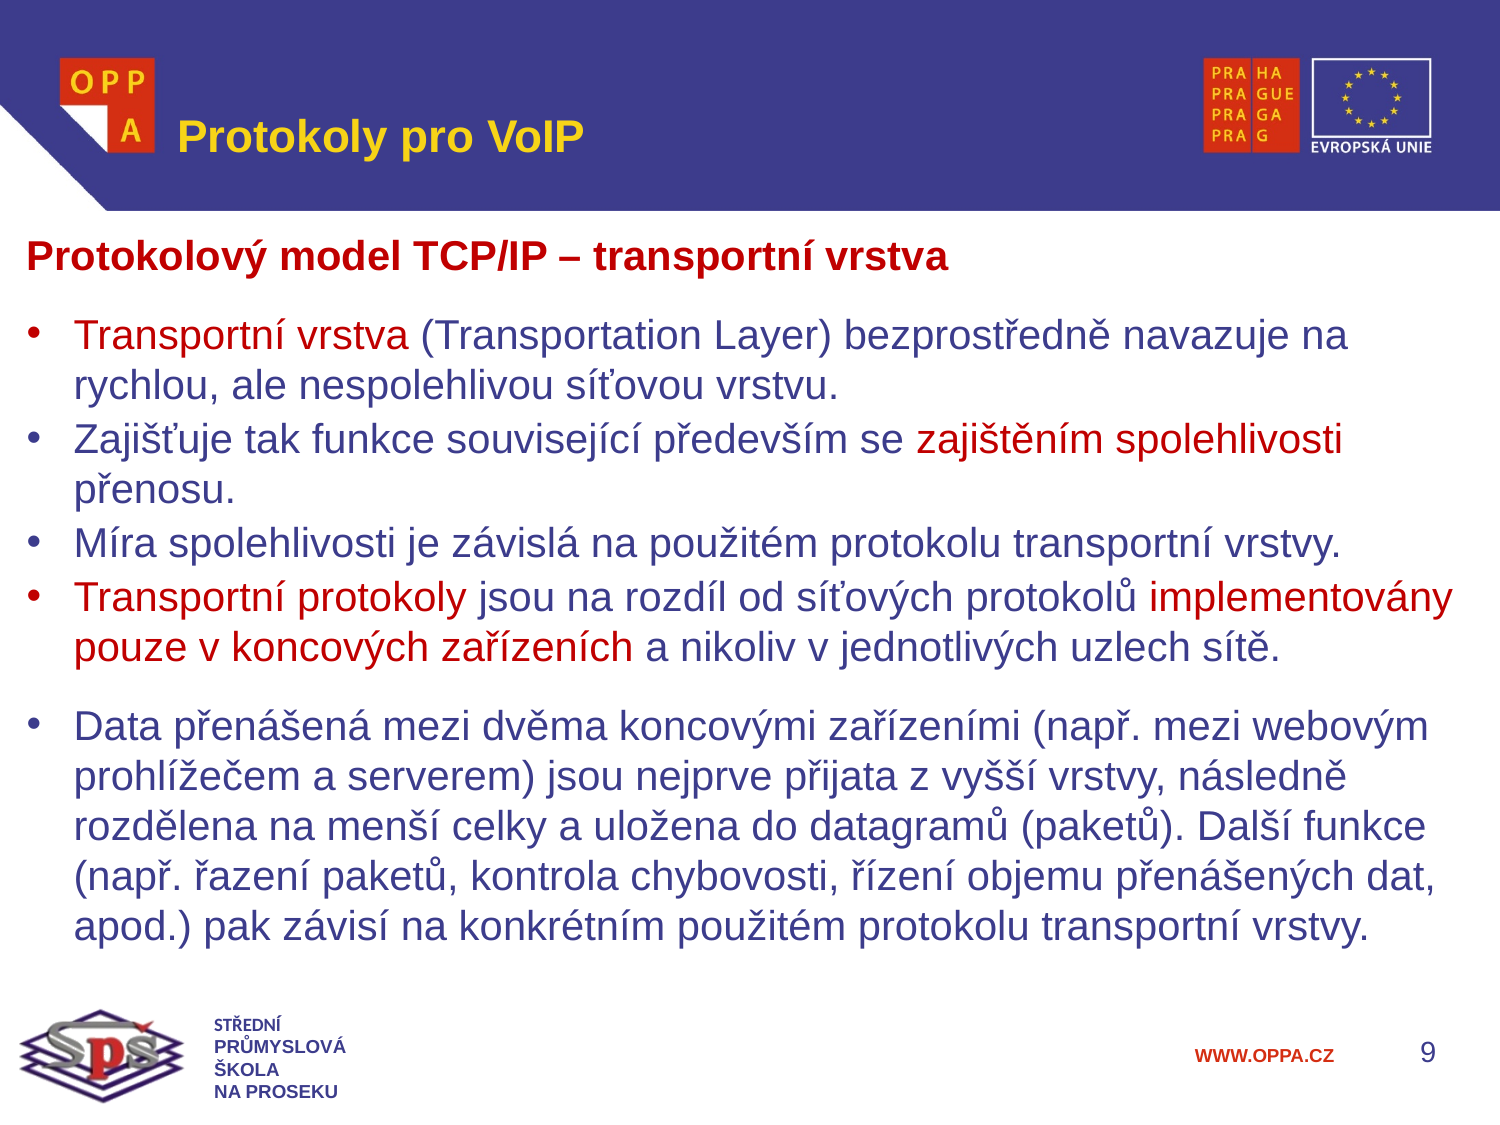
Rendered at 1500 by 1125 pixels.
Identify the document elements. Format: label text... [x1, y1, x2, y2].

text_box Protokolový model TCP/IP – transportní vrstva Transportní vrstva (Transportation Layer) bezprostředně navazuje na rychlou, ale nespolehlivou síťovou vrstvu. Zajišťuje tak funkce související především se zajištěním spolehlivosti přenosu. Míra spolehlivosti je závislá na použitém protokolu transportní vrstvy. Transportní protokoly jsou na rozdíl od síťových protokolů implementovány pouze v koncových zařízeních a nikoliv v jednotlivých uzlech sítě. Data přenášená mezi dvěma koncovými zařízeními (např. mezi webovým prohlížečem a serverem) jsou nejprve přijata z vyšší vrstvy, následně rozdělena na menší celky a uložena do datagramů (paketů). Další funkce (např. řazení paketů, kontrola chybovosti, řízení objemu přenášených dat, apod.) pak závisí na konkrétním použitém protokolu transportní vrstvy. [11, 221, 1495, 956]
text_box STŘEDNÍ PRŮMYSLOVÁ ŠKOLA NA PROSEKU [199, 1004, 509, 1110]
picture [0, 0, 1500, 211]
picture [19, 1001, 186, 1107]
slide_number 9 [1339, 1015, 1437, 1069]
title Protokoly pro VoIP [177, 38, 1137, 162]
